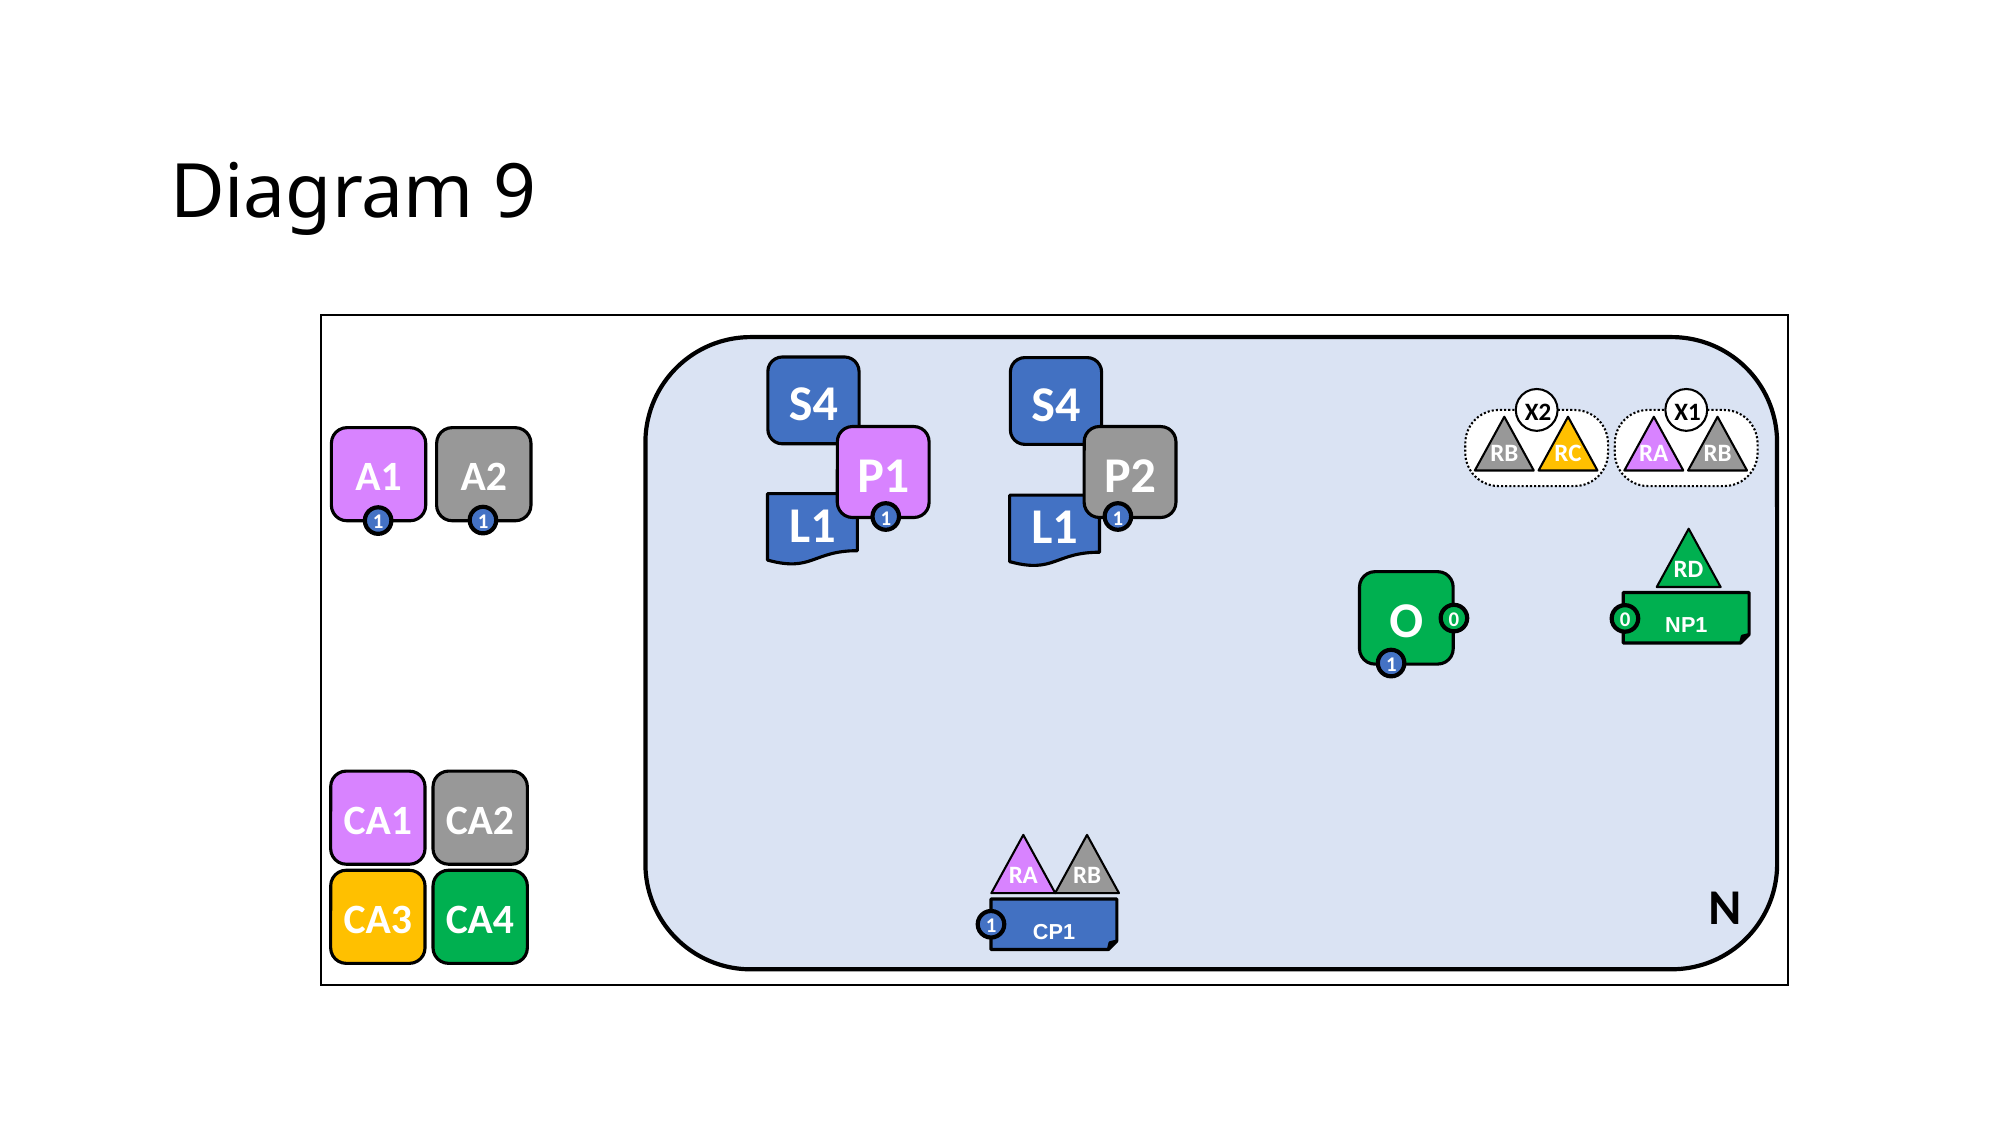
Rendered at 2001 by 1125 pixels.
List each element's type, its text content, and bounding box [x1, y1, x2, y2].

text_box [320, 315, 1788, 986]
text_box S4 [1009, 356, 1103, 446]
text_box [1614, 388, 1758, 487]
text_box 1 [1103, 502, 1132, 531]
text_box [1465, 388, 1609, 487]
text_box A2 [434, 425, 534, 523]
text_box NP1 [1623, 592, 1750, 643]
text_box RA [989, 832, 1055, 896]
text_box 1 [976, 910, 1006, 939]
text_box S4 [767, 356, 860, 445]
text_box 1 [364, 506, 393, 535]
text_box P1 [835, 424, 932, 520]
text_box Diagram 9 [162, 84, 1888, 303]
text_box CA2 [430, 768, 530, 867]
text_box A1 [329, 425, 428, 523]
text_box L1 [765, 491, 860, 566]
text_box 0 [1610, 604, 1640, 633]
text_box RB [1053, 832, 1121, 896]
text_box RD [1654, 526, 1723, 590]
text_box CA1 [328, 768, 428, 867]
text_box P2 [1082, 424, 1179, 520]
text_box 1 [468, 506, 498, 535]
text_box CP1 [990, 899, 1117, 950]
text_box L1 [1007, 493, 1102, 568]
text_box O [1357, 569, 1456, 667]
text_box CA3 [328, 868, 428, 966]
text_box CA4 [430, 868, 530, 966]
text_box 1 [1377, 649, 1406, 678]
text_box 1 [871, 502, 900, 531]
text_box 0 [1439, 604, 1468, 633]
